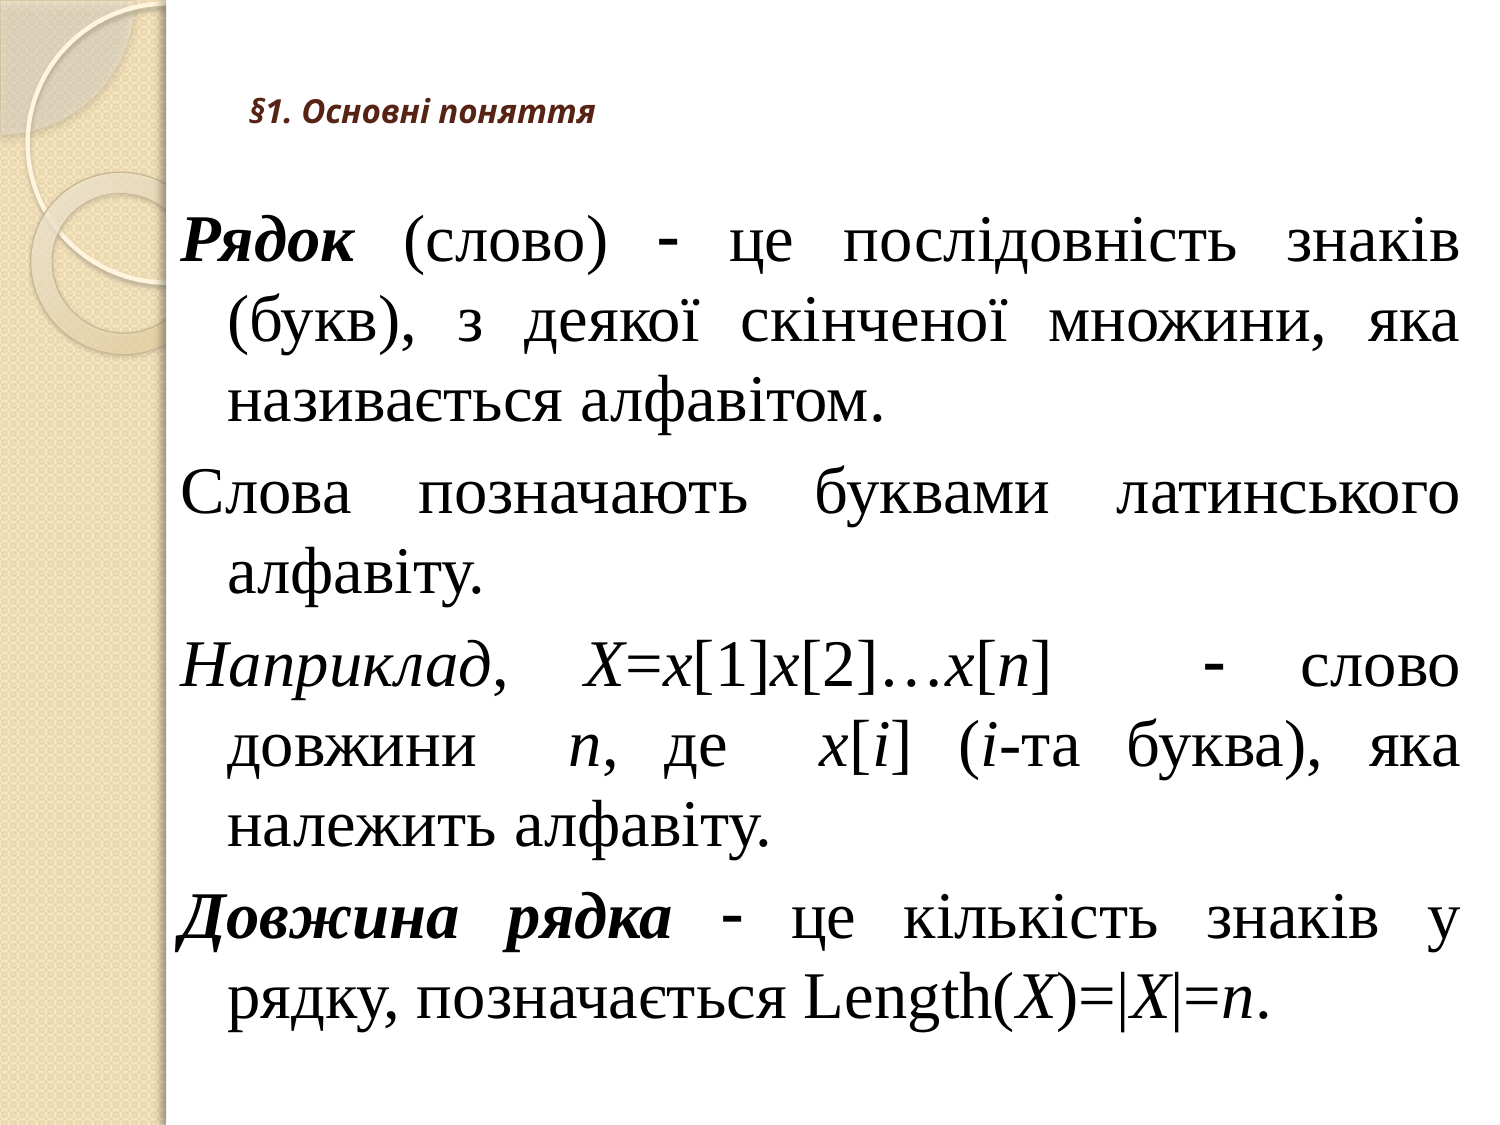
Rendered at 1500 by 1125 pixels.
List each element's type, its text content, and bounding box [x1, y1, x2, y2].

list Рядок (слово)  це послідовність знаків (букв), з деякої скінченої множини, яка називається алфавітом. Слова позначають буквами латинського алфавіту. Наприклад, Х=х[1]x[2]…x[n]  слово довжини n, де x[i] (і-та буква), яка належить алфавіту. Довжина рядка  це кількість знаків у рядку, позначається Length(X)=|X|=n. [152, 187, 1477, 1090]
title §1. Основні поняття [234, 82, 1465, 178]
